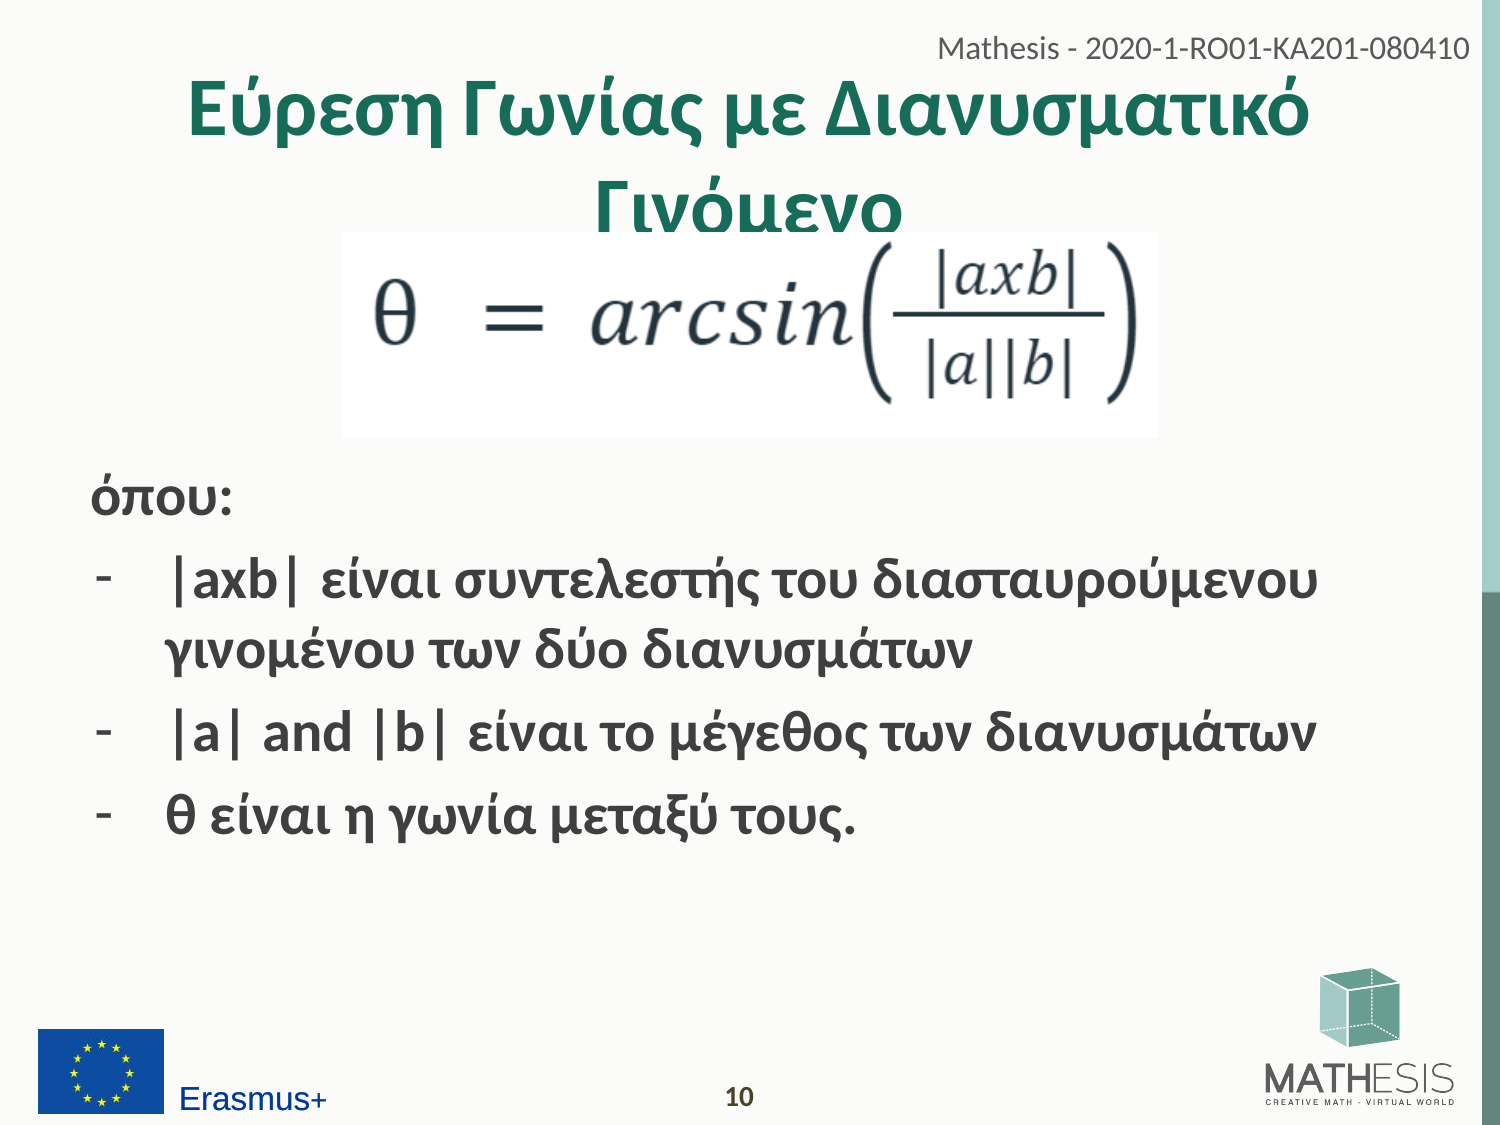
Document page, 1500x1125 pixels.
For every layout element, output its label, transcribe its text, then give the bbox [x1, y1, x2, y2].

title Εύρεση Γωνίας με Διανυσματικό Γινόμενο [75, 45, 1425, 233]
list όπου: |axb| είναι συντελεστής του διασταυρούμενου γινομένου των δύο διανυσμάτων |a| and |b| είναι το μέγεθος των διανυσμάτων θ είναι η γωνία μεταξύ τους. [75, 262, 1425, 1005]
picture [342, 232, 1158, 438]
picture [38, 1029, 164, 1114]
